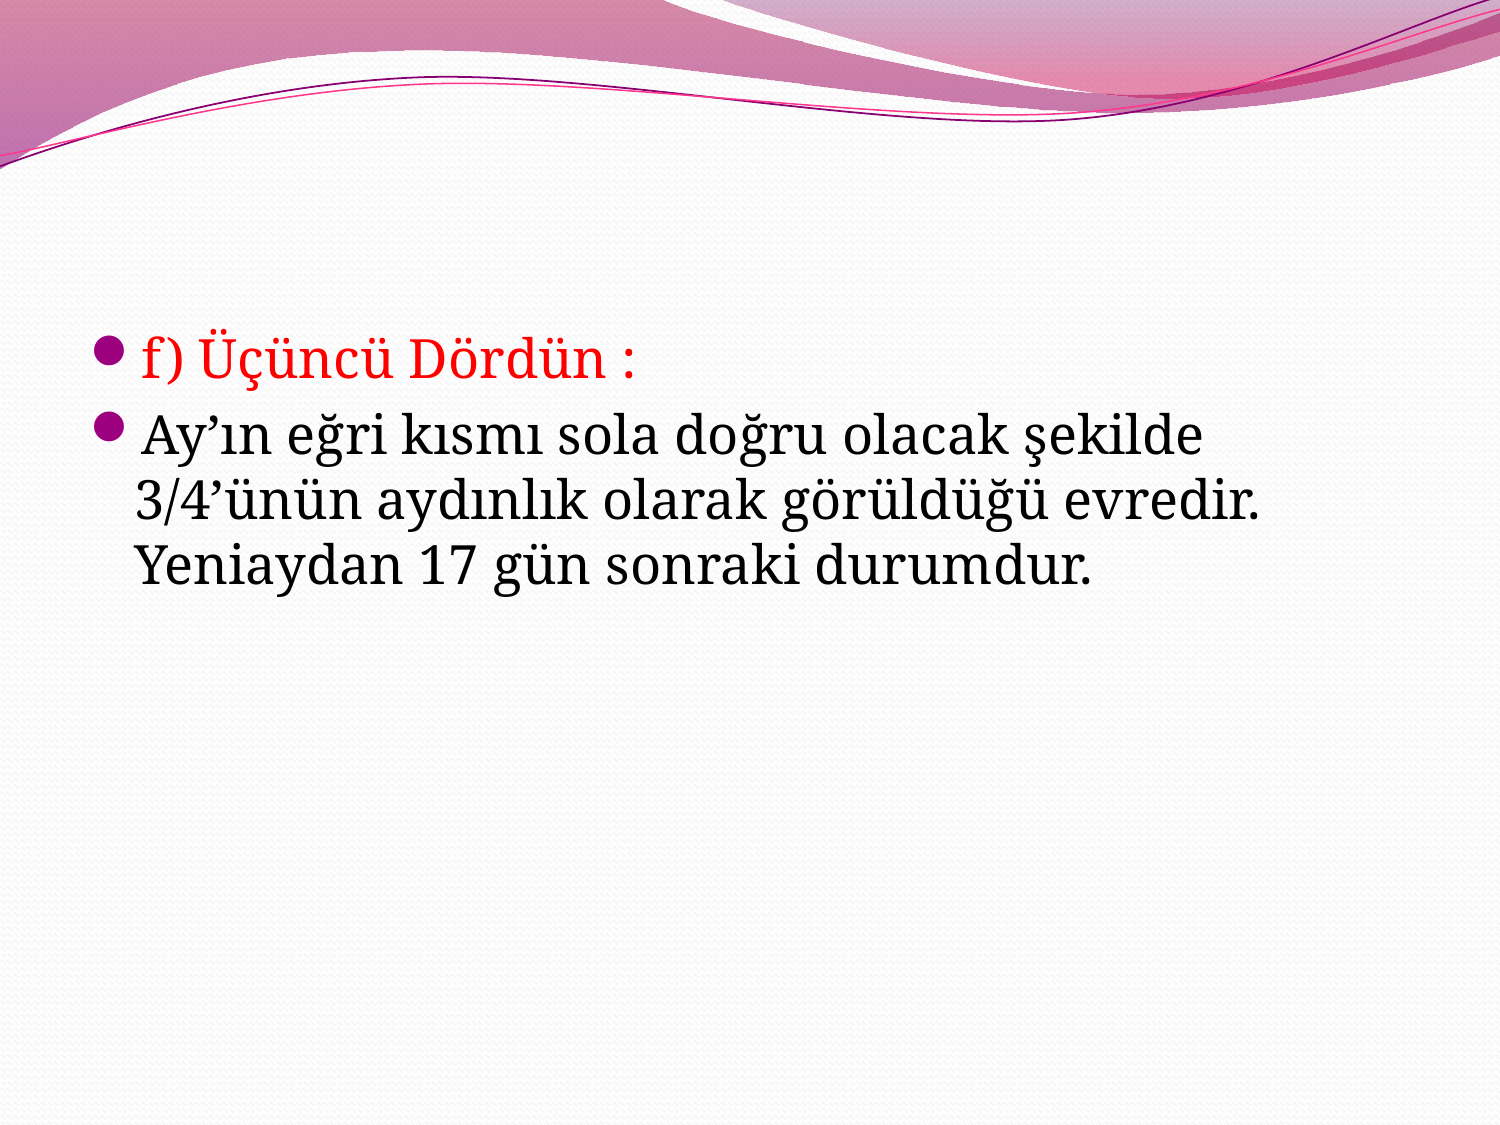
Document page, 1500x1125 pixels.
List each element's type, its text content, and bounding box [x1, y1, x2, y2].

list f) Üçüncü Dördün : Ay’ın eğri kısmı sola doğru olacak şekilde 3/4’ünün aydınlık olarak görüldüğü evredir. Yeniaydan 17 gün sonraki durumdur. [75, 317, 1425, 1038]
